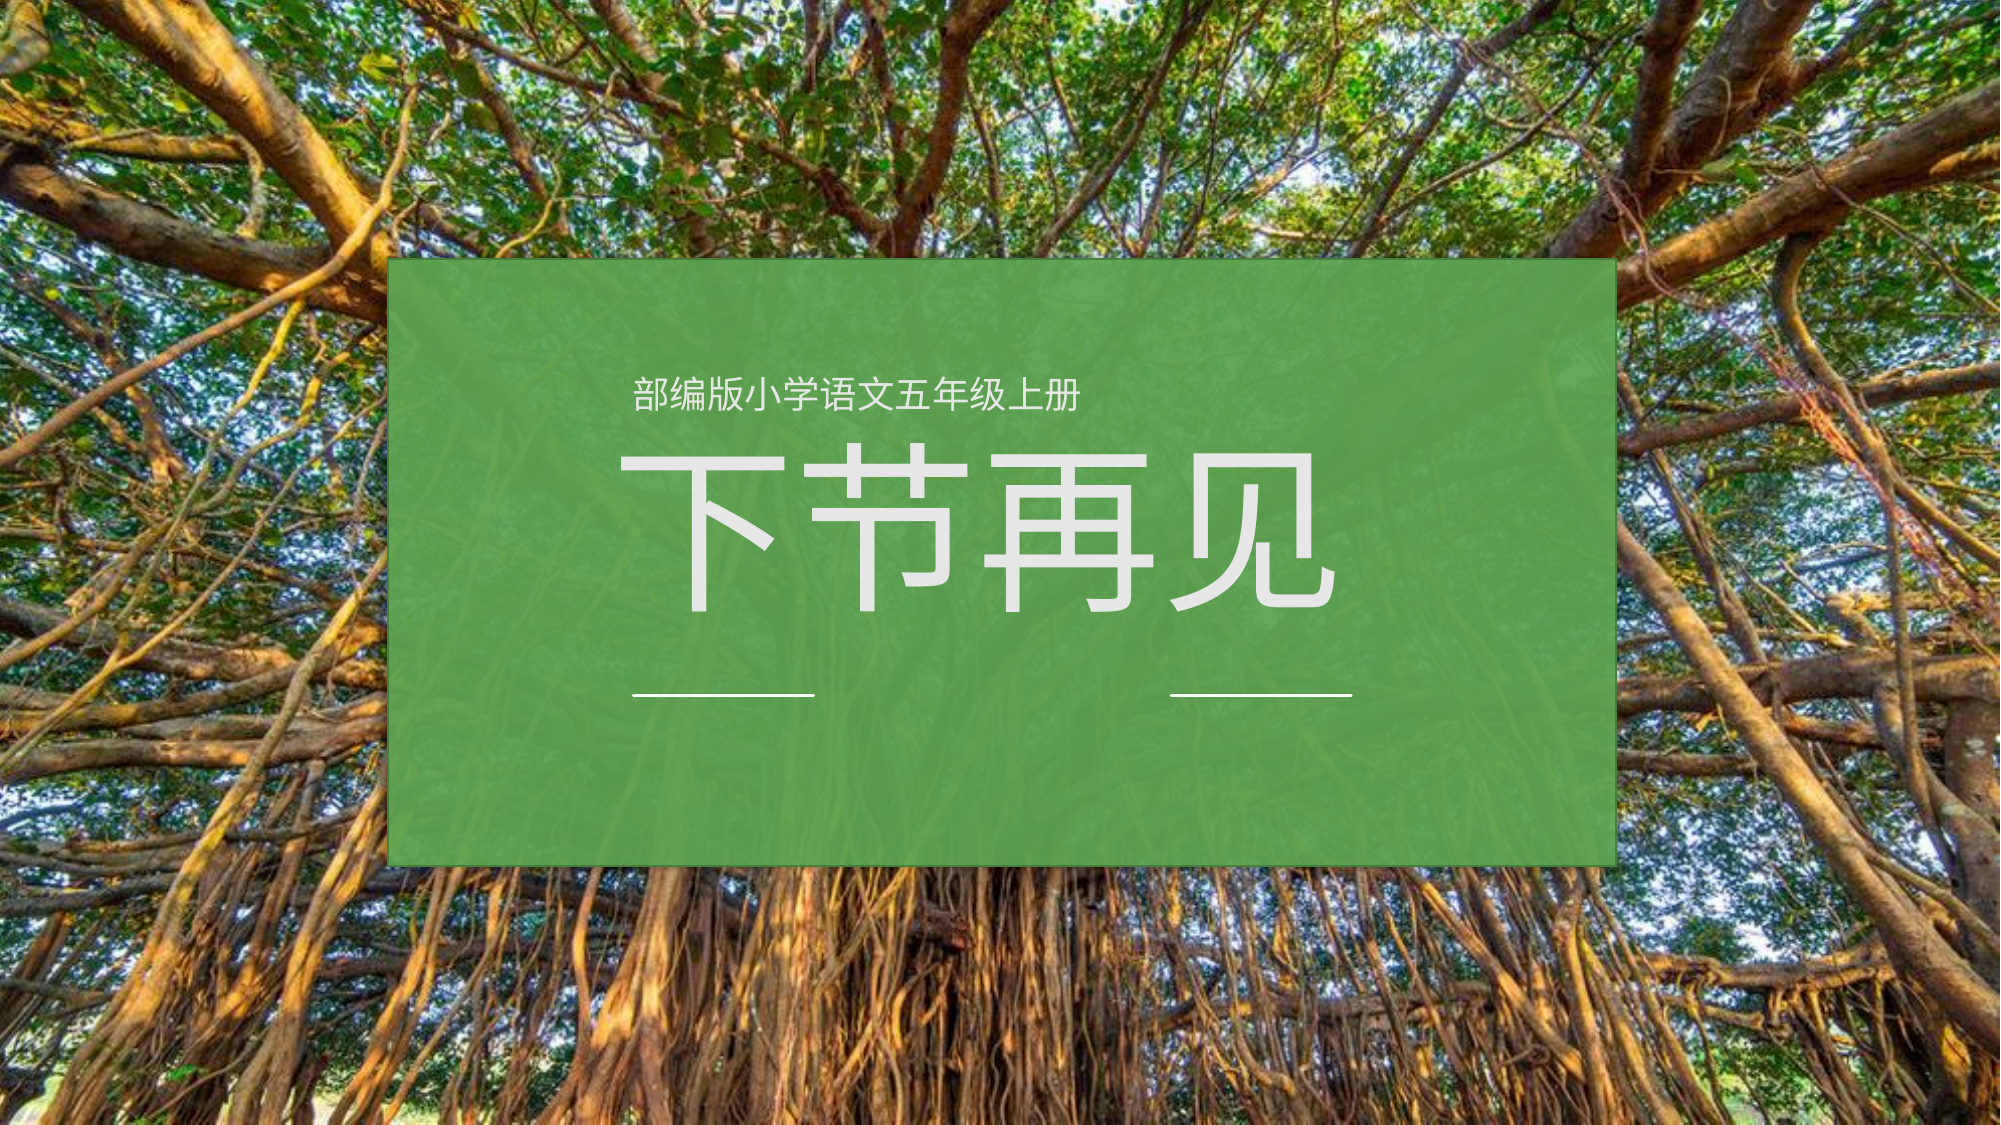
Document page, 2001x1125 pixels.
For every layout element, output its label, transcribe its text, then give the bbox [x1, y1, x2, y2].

picture [0, 0, 2000, 1125]
text_box 部编版小学语文五年级上册 [617, 363, 1317, 424]
text_box 下节再见 [596, 406, 1407, 641]
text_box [633, 665, 1352, 731]
